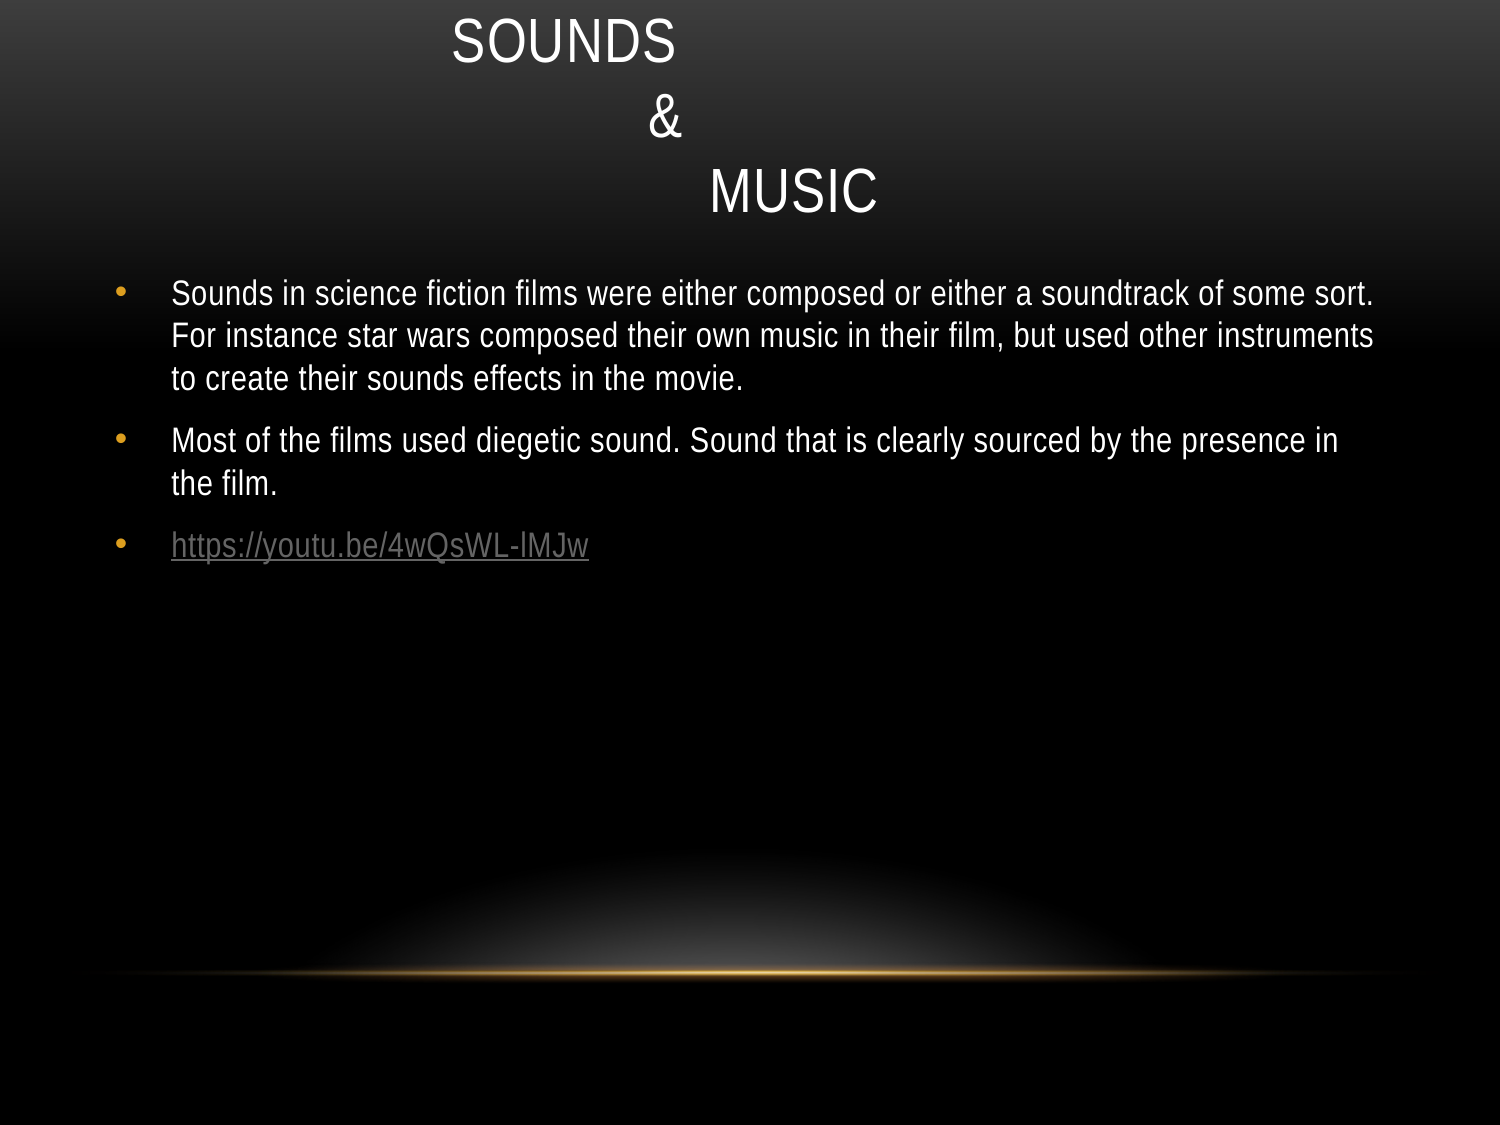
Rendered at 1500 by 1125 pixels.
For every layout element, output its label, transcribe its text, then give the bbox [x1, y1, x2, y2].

picture [0, 0, 1500, 1125]
list Sounds in science fiction films were either composed or either a soundtrack of some sort. For instance star wars composed their own music in their film, but used other instruments to create their sounds effects in the movie. Most of the films used diegetic sound. Sound that is clearly sourced by the presence in the film. https://youtu.be/4wQsWL-lMJw [99, 262, 1400, 938]
title Sounds & Music [99, 45, 1400, 233]
